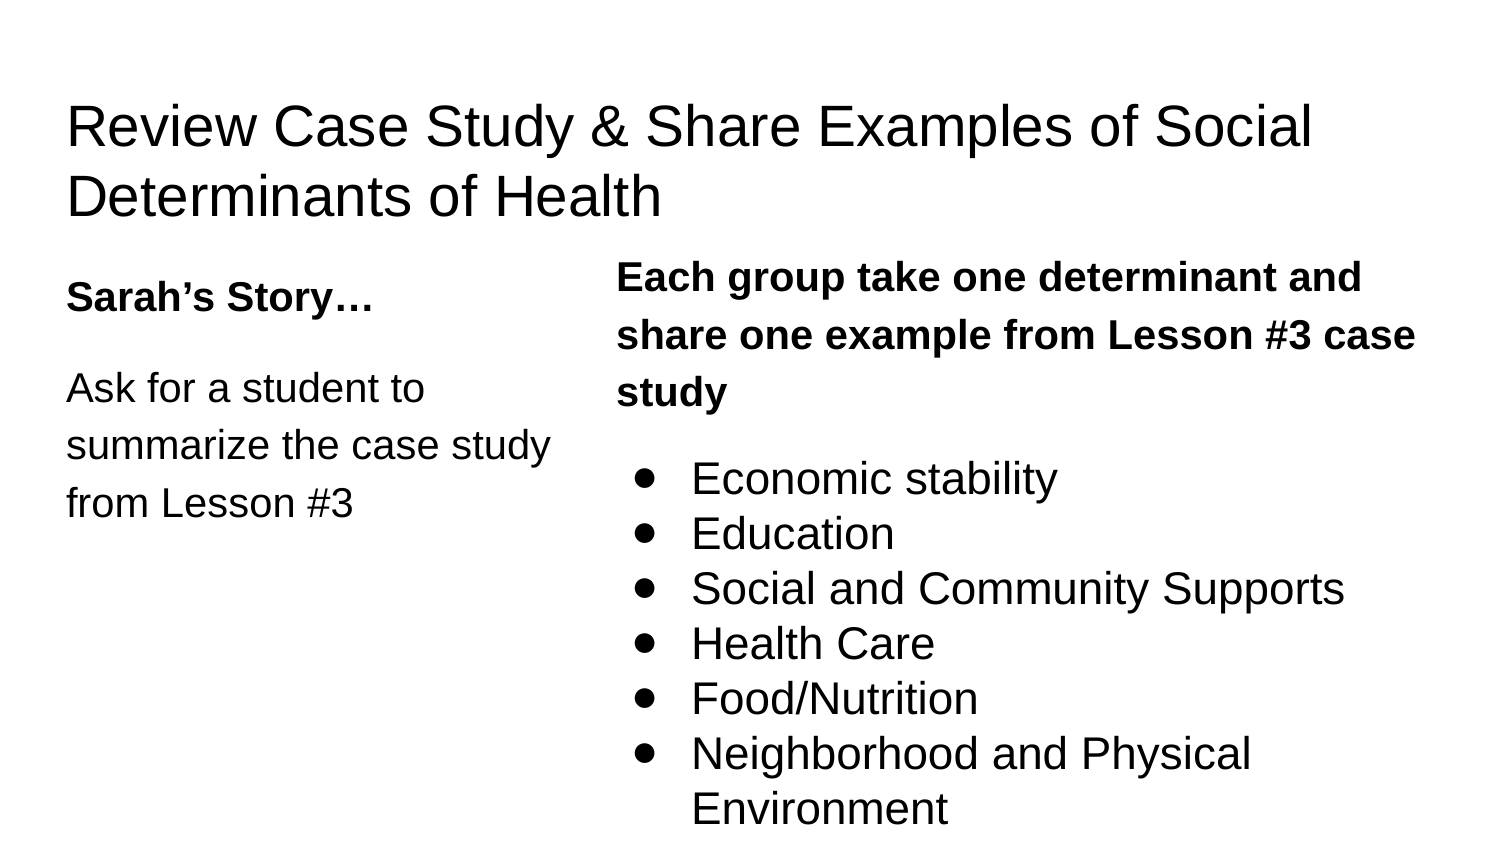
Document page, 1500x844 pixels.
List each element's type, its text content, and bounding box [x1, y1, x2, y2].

title Review Case Study & Share Examples of Social Determinants of Health [51, 72, 1449, 247]
text_box Each group take one determinant and share one example from Lesson #3 case study Economic stability Education Social and Community Supports Health Care Food/Nutrition Neighborhood and Physical Environment [601, 235, 1493, 822]
list Sarah’s Story… Ask for a student to summarize the case study from Lesson #3 [51, 247, 601, 716]
